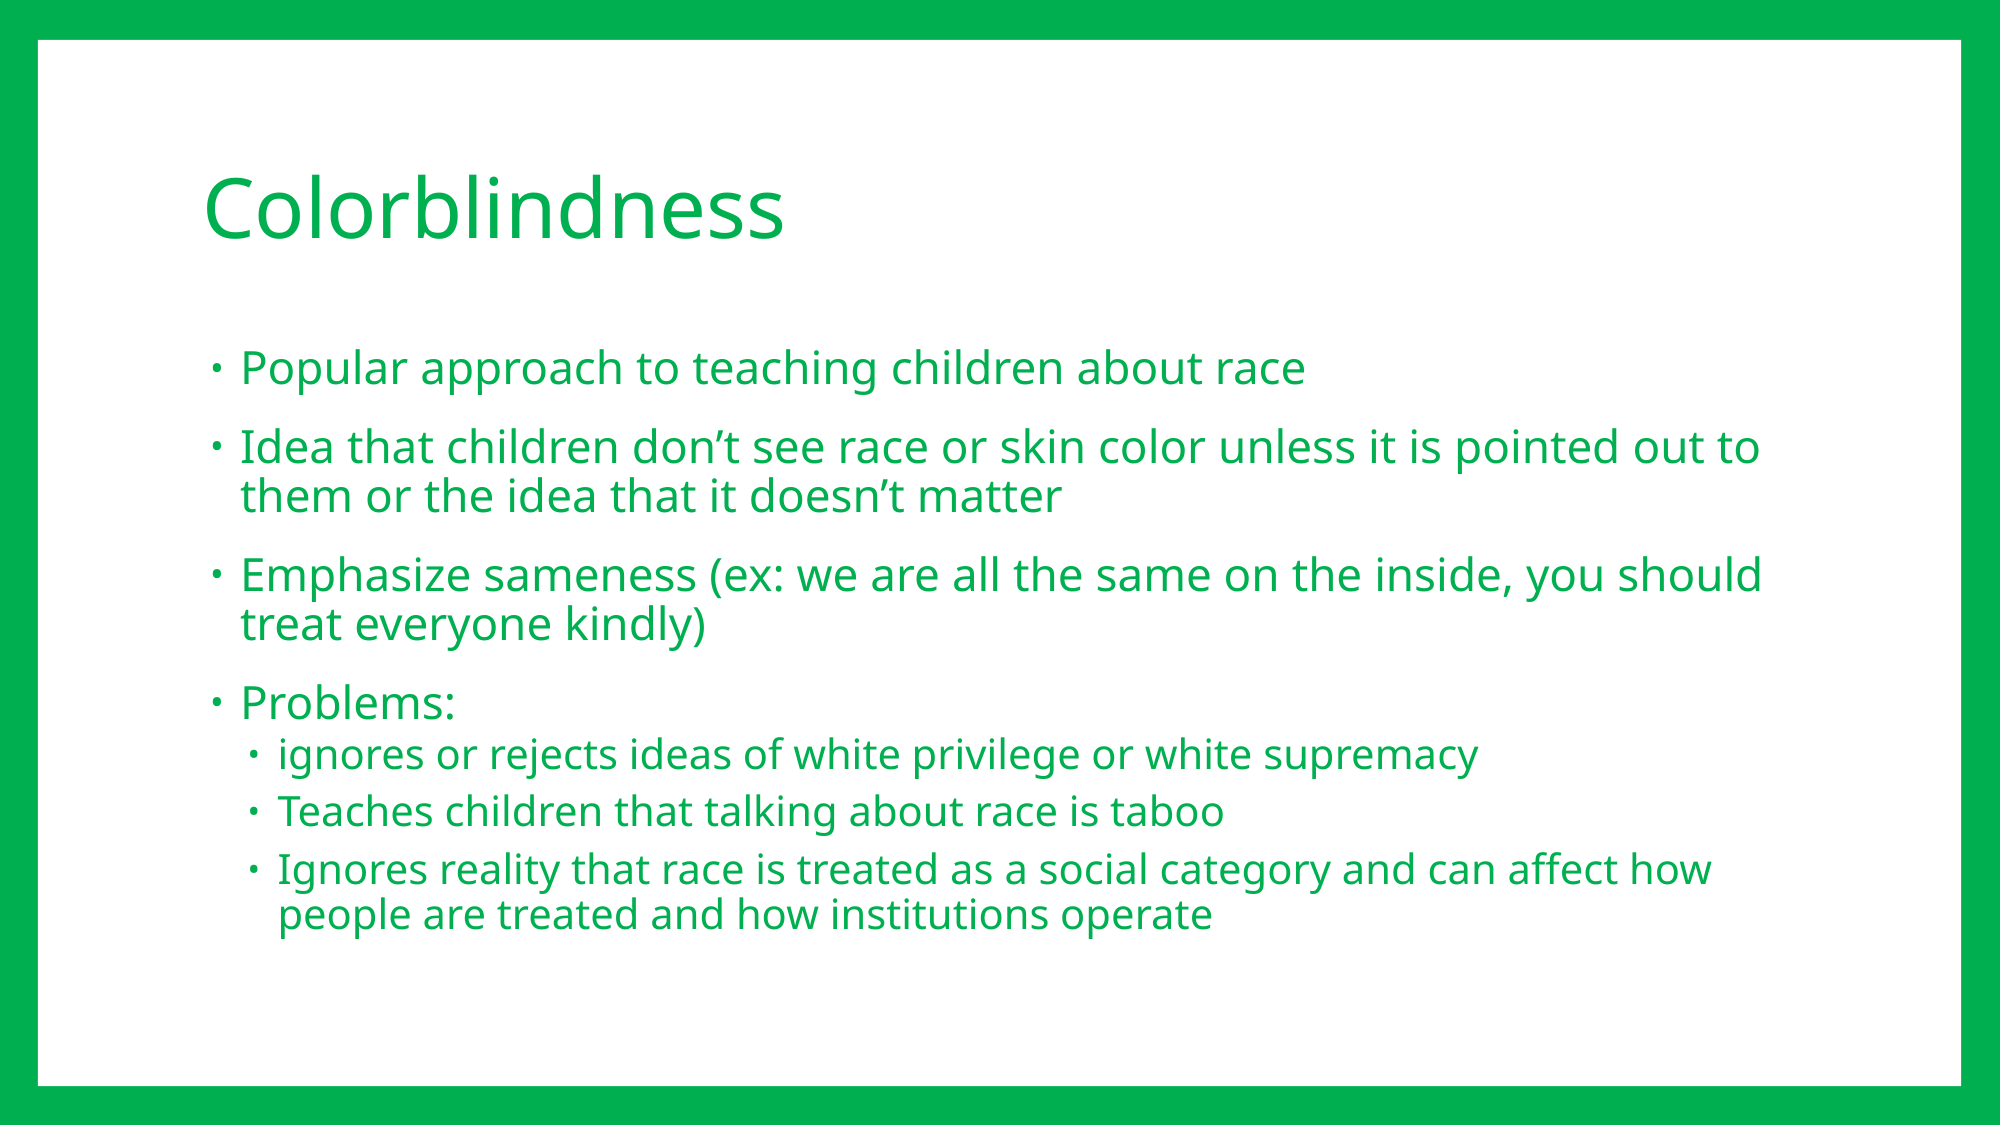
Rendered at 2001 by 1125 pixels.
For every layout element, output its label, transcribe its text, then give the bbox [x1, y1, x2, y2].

title Colorblindness [187, 99, 1808, 323]
list Popular approach to teaching children about race Idea that children don’t see race or skin color unless it is pointed out to them or the idea that it doesn’t matter Emphasize sameness (ex: we are all the same on the inside, you should treat everyone kindly) Problems: ignores or rejects ideas of white privilege or white supremacy Teaches children that talking about race is taboo Ignores reality that race is treated as a social category and can affect how people are treated and how institutions operate [187, 337, 1808, 1000]
